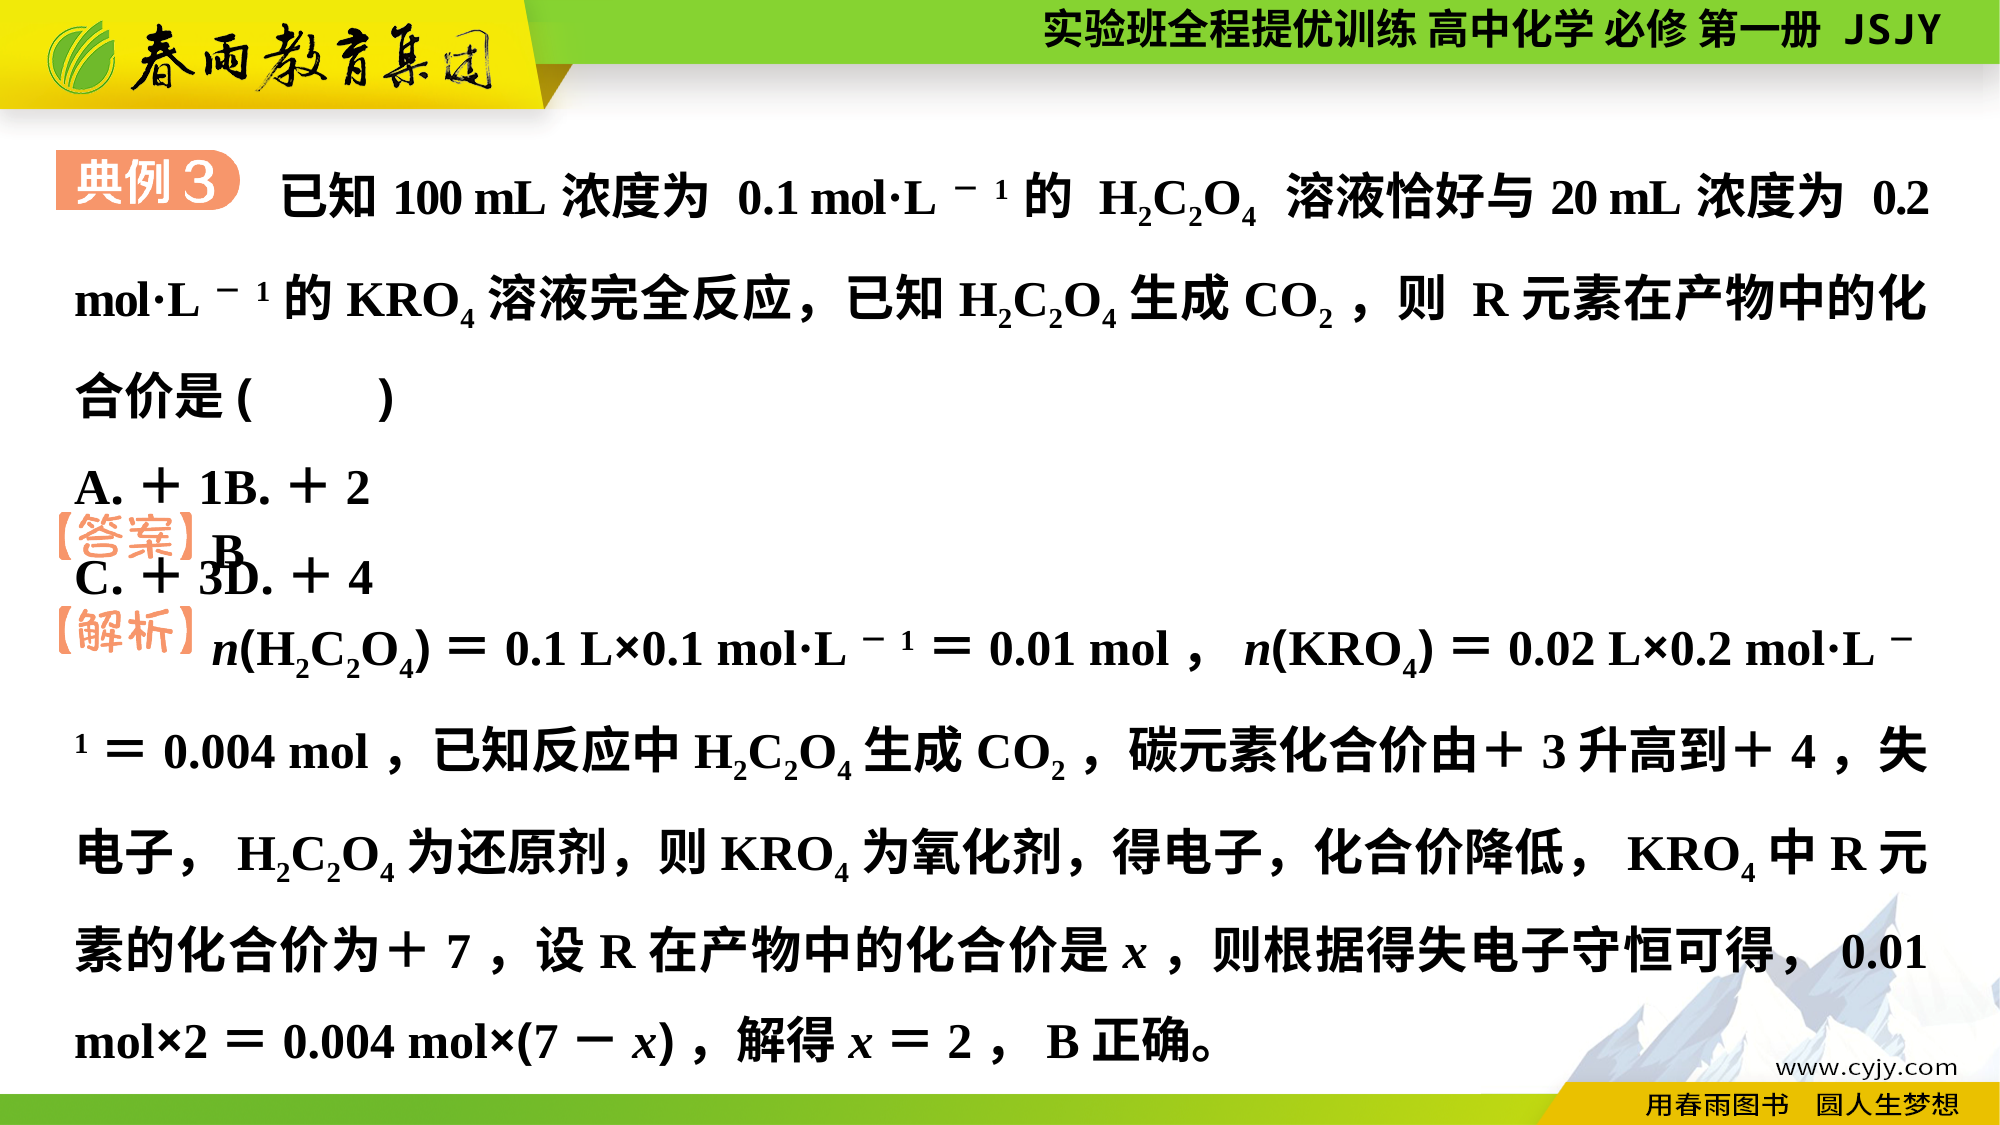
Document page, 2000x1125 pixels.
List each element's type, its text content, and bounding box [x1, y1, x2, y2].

list 已知100 mL浓度为 0.1 mol·L－1的 H2C2O4 溶液恰好与20 mL浓度为 0.2 mol·L－1的KRO4溶液完全反应，已知H2C2O4生成CO2，则 R元素在产物中的化合价是( ) A.＋1 B.＋2 C.＋3 D.＋4 [59, 122, 1944, 480]
text_box B [59, 480, 1944, 574]
picture [0, 0, 2000, 1125]
text_box n(H2C2O4)＝0.1 L×0.1 mol·L－1＝0.01 mol，n(KRO4)＝0.02 L×0.2 mol·L－1＝0.004 mol，已知反应中H2C2O4生成CO2，碳元素化合价由＋3升高到＋4，失电子，H2C2O4为还原剂，则KRO4为氧化剂，得电子，化合价降低，KRO4中R元素的化合价为＋7，设R在产物中的化合价是x，则根据得失电子守恒可得，0.01 mol×2＝0.004 mol×(7－x)，解得x＝2，B正确。 [59, 574, 1944, 1077]
